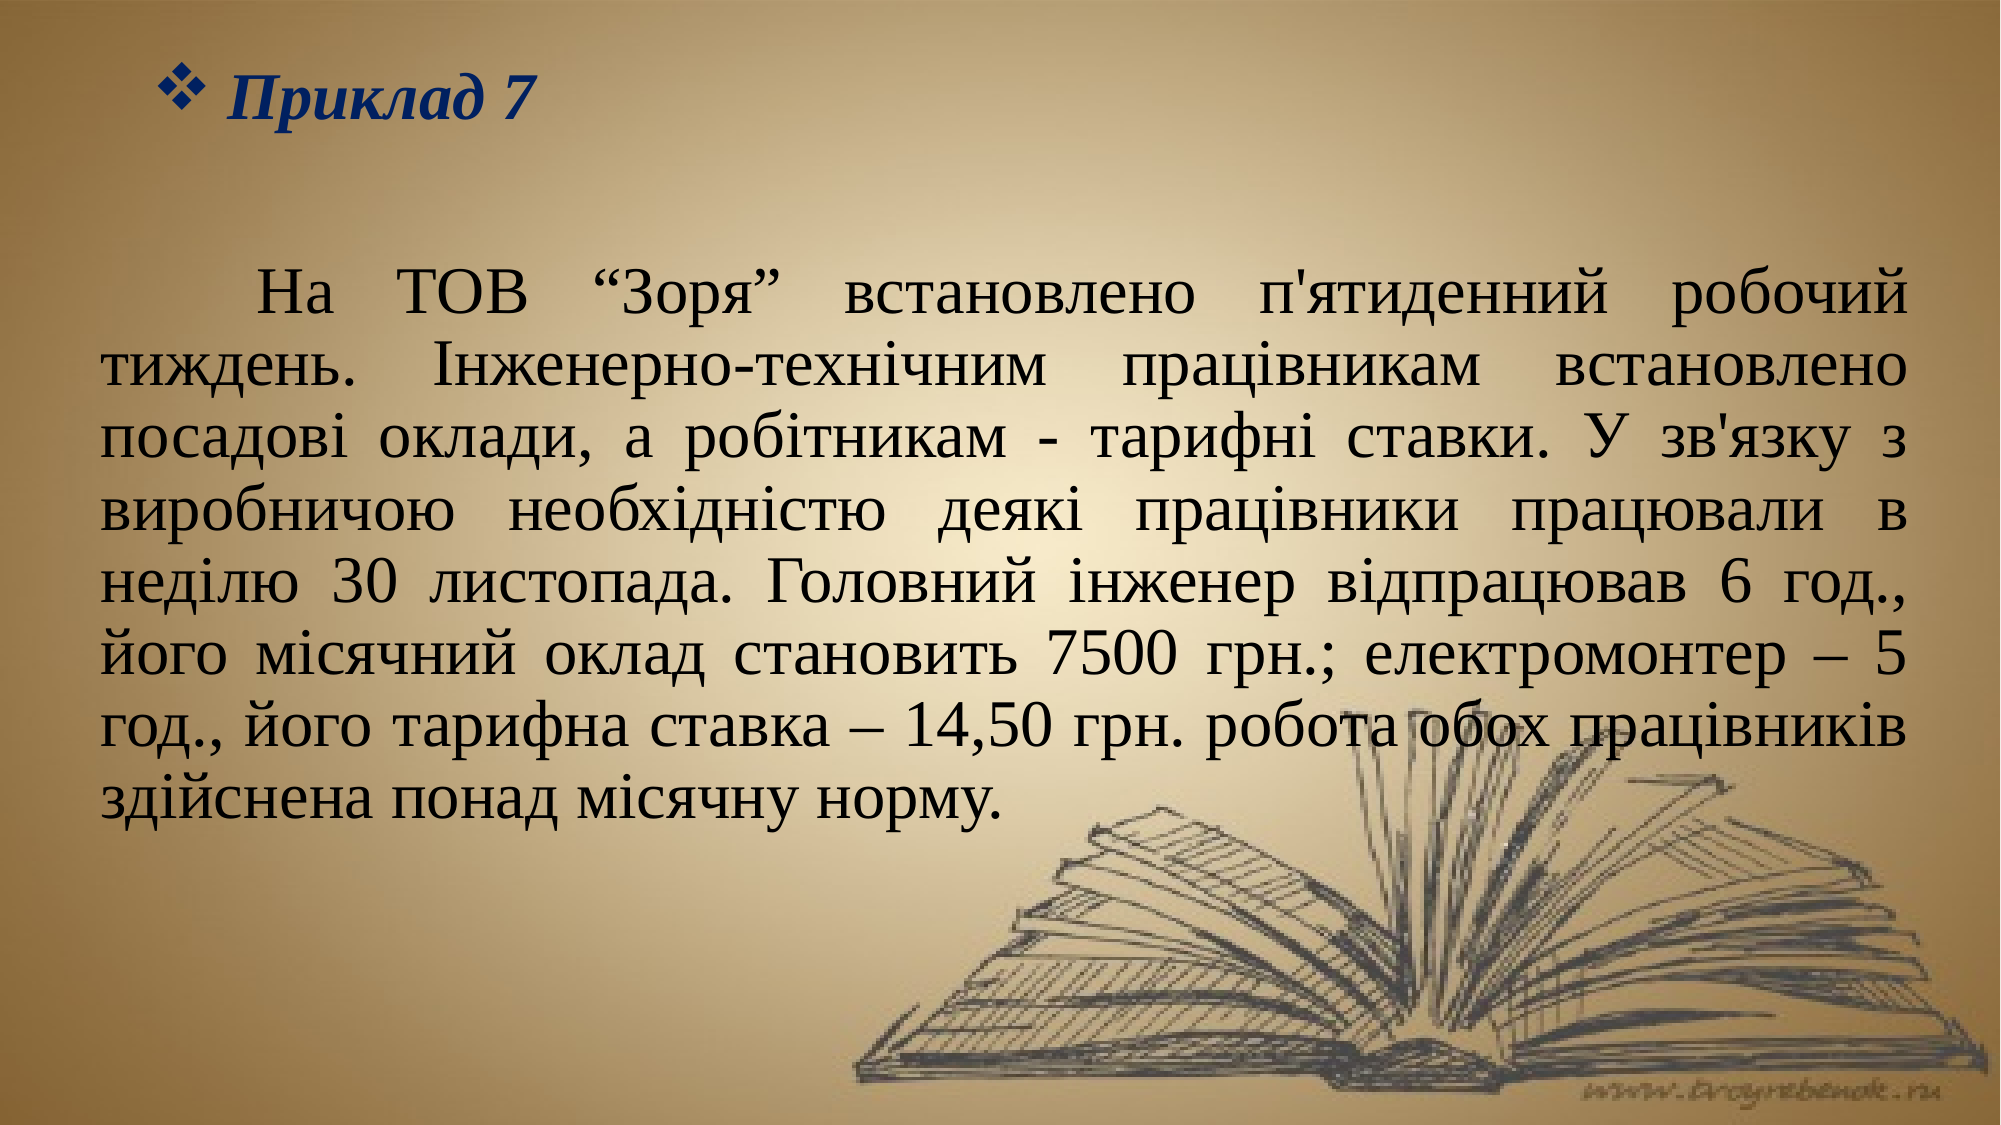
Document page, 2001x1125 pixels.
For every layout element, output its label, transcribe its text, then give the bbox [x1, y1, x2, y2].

title Приклад 7 [137, 38, 1863, 158]
list На ТОВ “Зоря” встановлено п'ятиденний робочий тиждень. Інженерно-технічним працівникам встановлено посадові оклади, а робітникам - тарифні ставки. У зв'язку з виробничою необхідністю деякі працівники працювали в неділю 30 листопада. Головний інженер відпрацював 6 год., його місячний оклад становить 7500 грн.; електромонтер – 5 год., його тарифна ставка – 14,50 грн. робота обох працівників здійснена понад місячну норму. [48, 158, 1926, 1069]
picture [0, 0, 2001, 1125]
